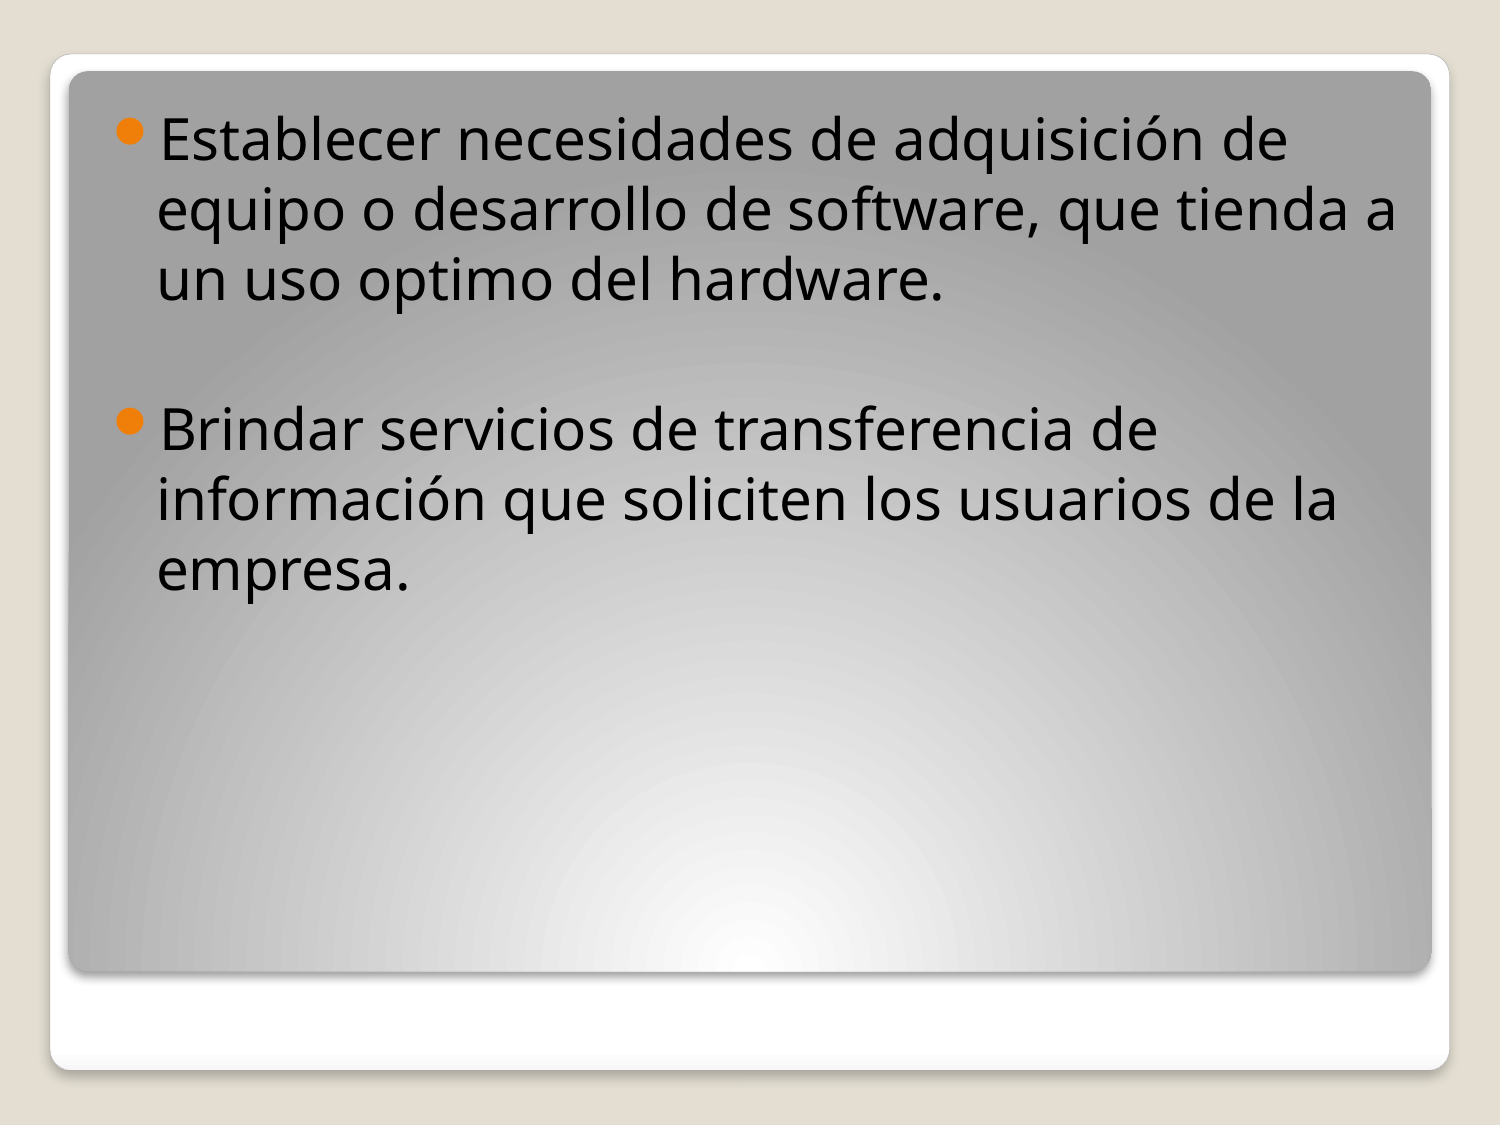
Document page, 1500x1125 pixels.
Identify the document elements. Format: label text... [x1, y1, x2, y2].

list Establecer necesidades de adquisición de equipo o desarrollo de software, que tienda a un uso optimo del hardware. Brindar servicios de transferencia de información que soliciten los usuarios de la empresa. [82, 86, 1425, 774]
